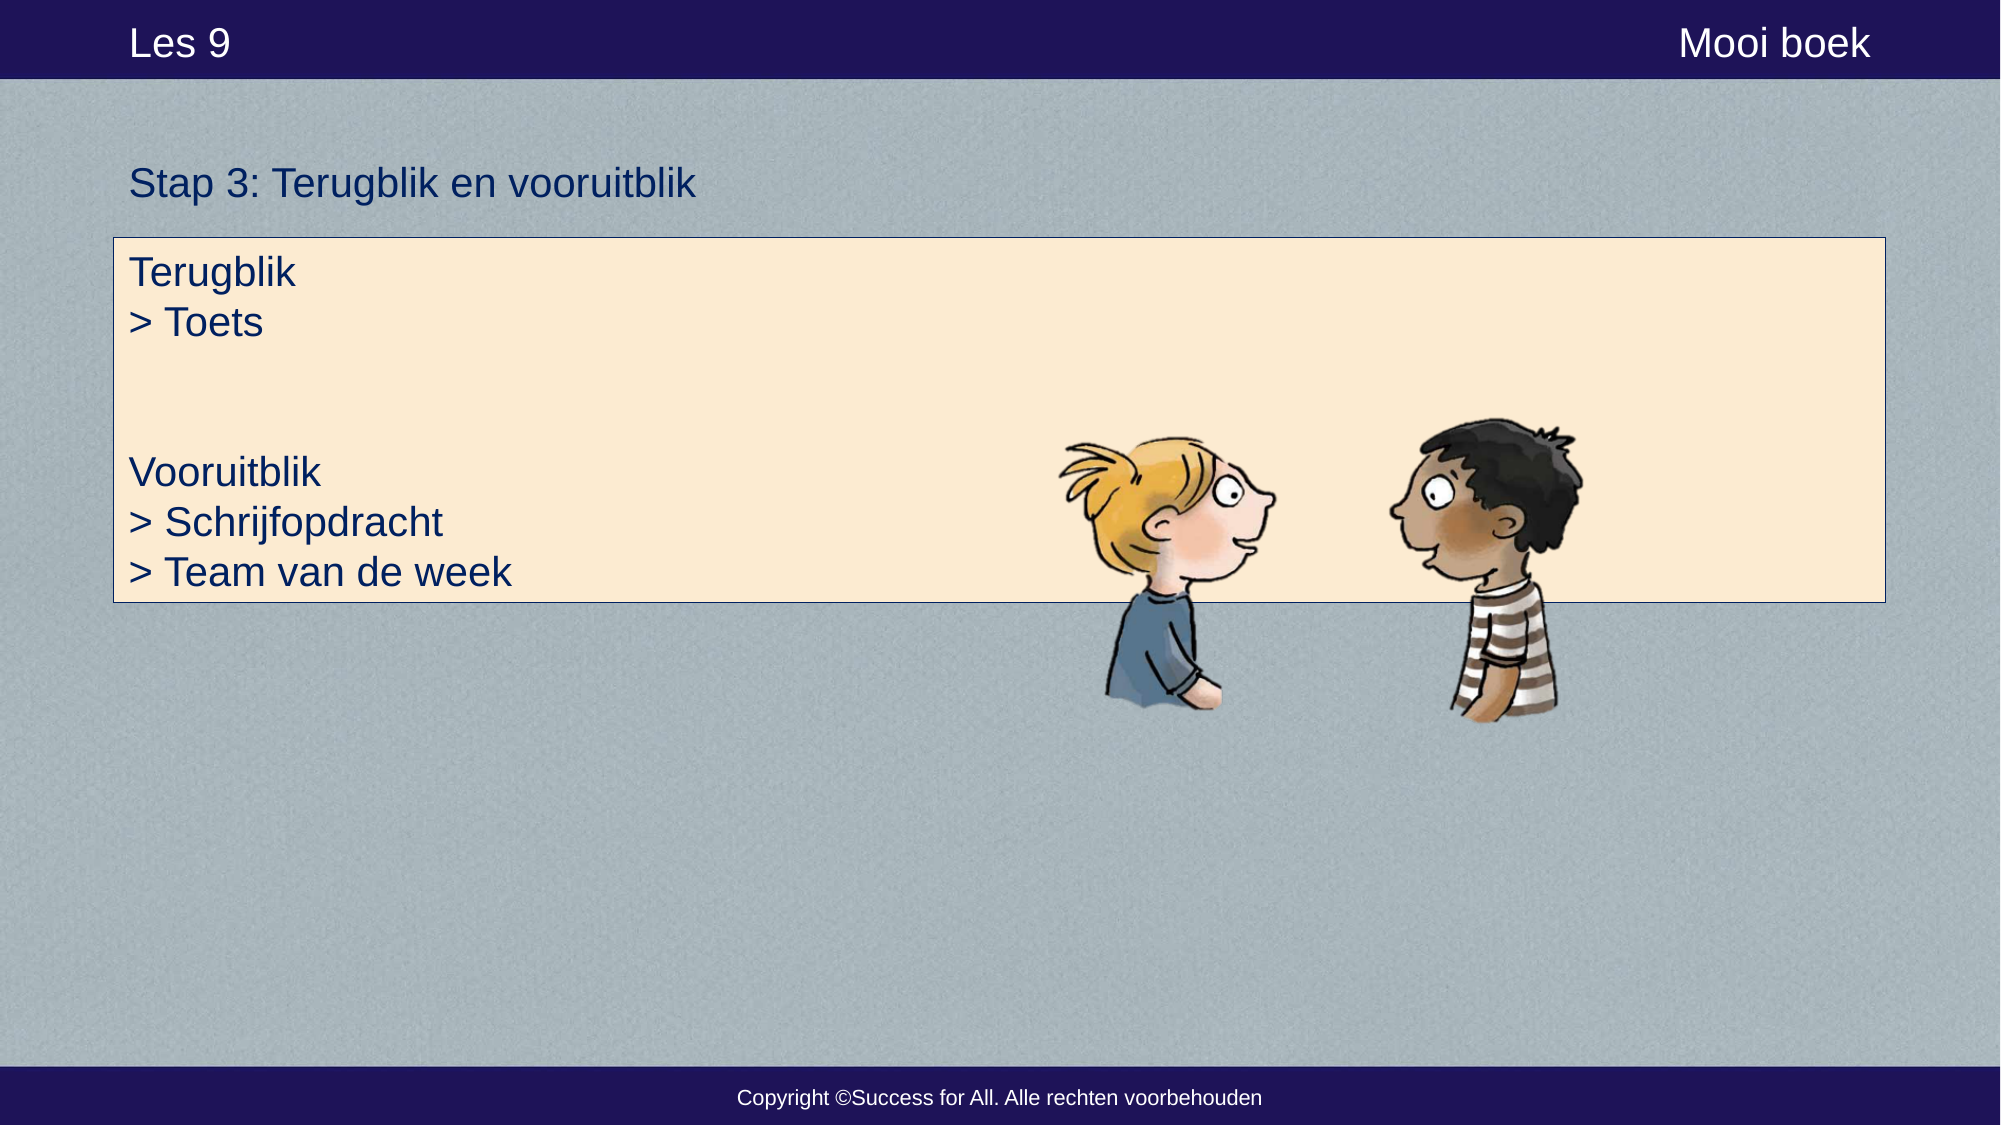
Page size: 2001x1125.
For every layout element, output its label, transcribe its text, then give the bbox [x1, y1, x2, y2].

text_box Stap 3: Terugblik en vooruitblik [113, 148, 1635, 214]
text_box Mooi boek [999, 8, 1886, 73]
picture [0, 0, 2001, 1125]
text_box Terugblik > Toets Vooruitblik > Schrijfopdracht > Team van de week [113, 237, 1886, 603]
text_box Copyright ©Success for All. Alle rechten voorbehouden [0, 1076, 2000, 1125]
text_box Les 9 [114, 8, 354, 73]
